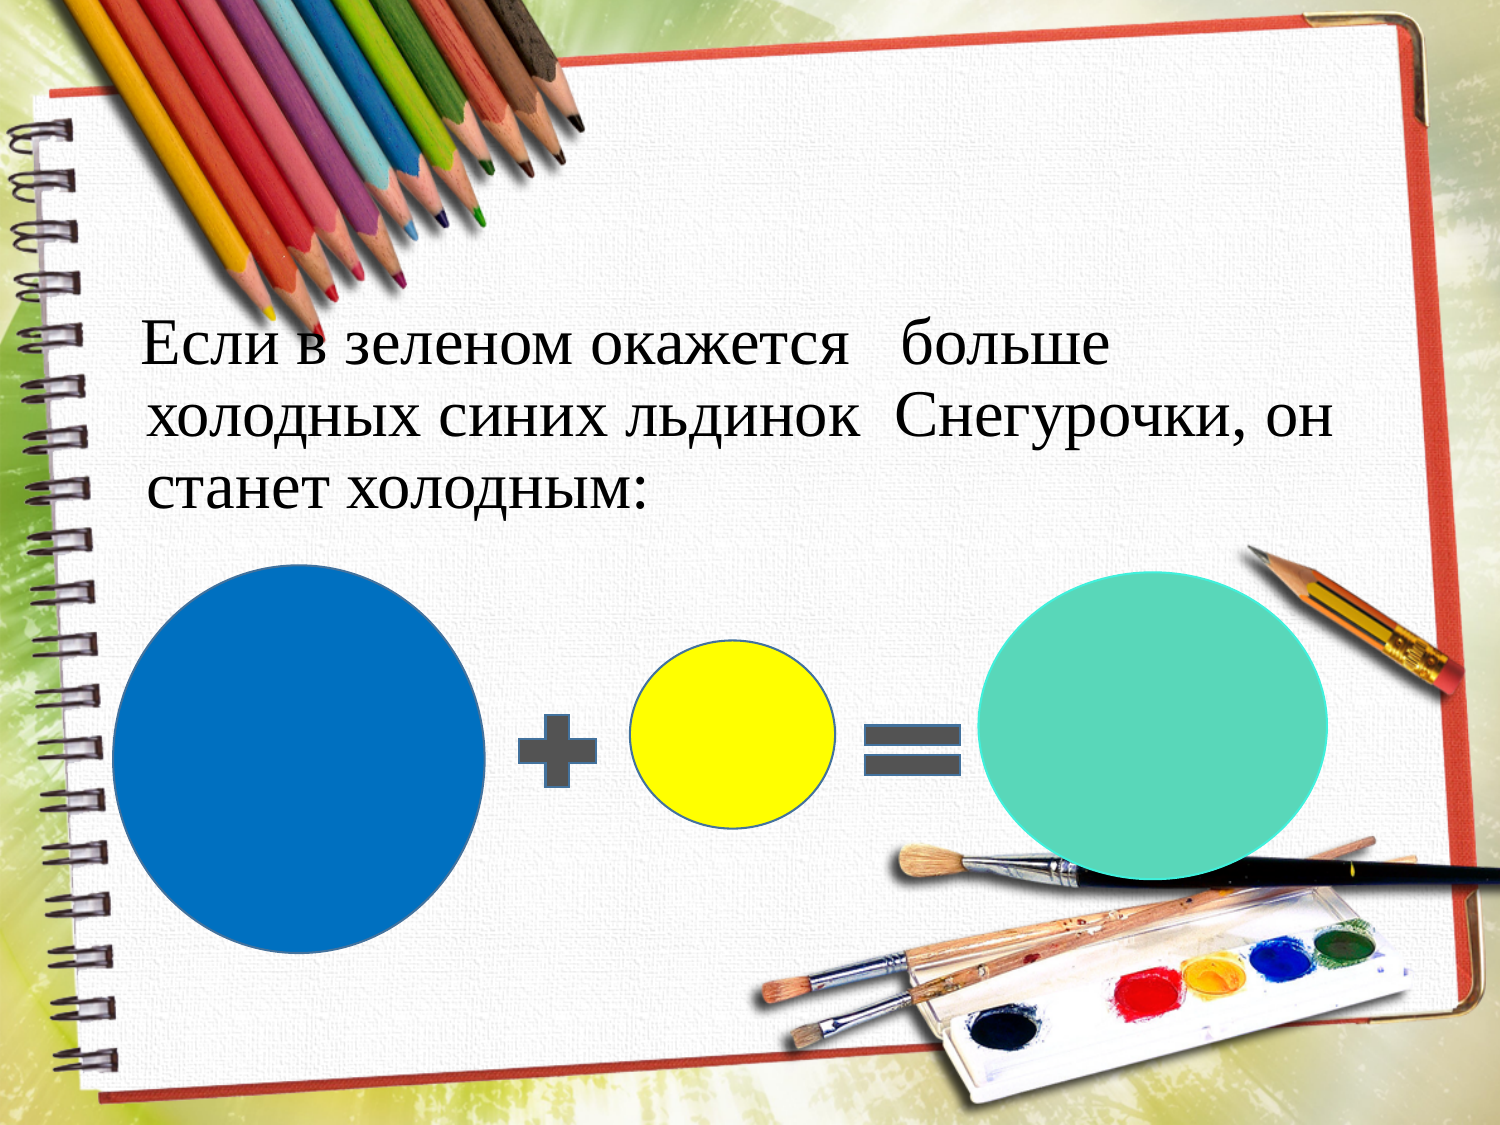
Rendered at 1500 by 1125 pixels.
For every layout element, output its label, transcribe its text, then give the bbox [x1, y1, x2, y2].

text_box [977, 571, 1329, 881]
list Если в зеленом окажется больше холодных синих льдинок Снегурочки, он станет холодным: [103, 299, 1397, 1014]
text_box [864, 724, 961, 746]
text_box [112, 564, 486, 955]
text_box [518, 714, 597, 788]
picture [0, 0, 1500, 1125]
text_box [628, 639, 837, 830]
text_box [864, 754, 961, 776]
